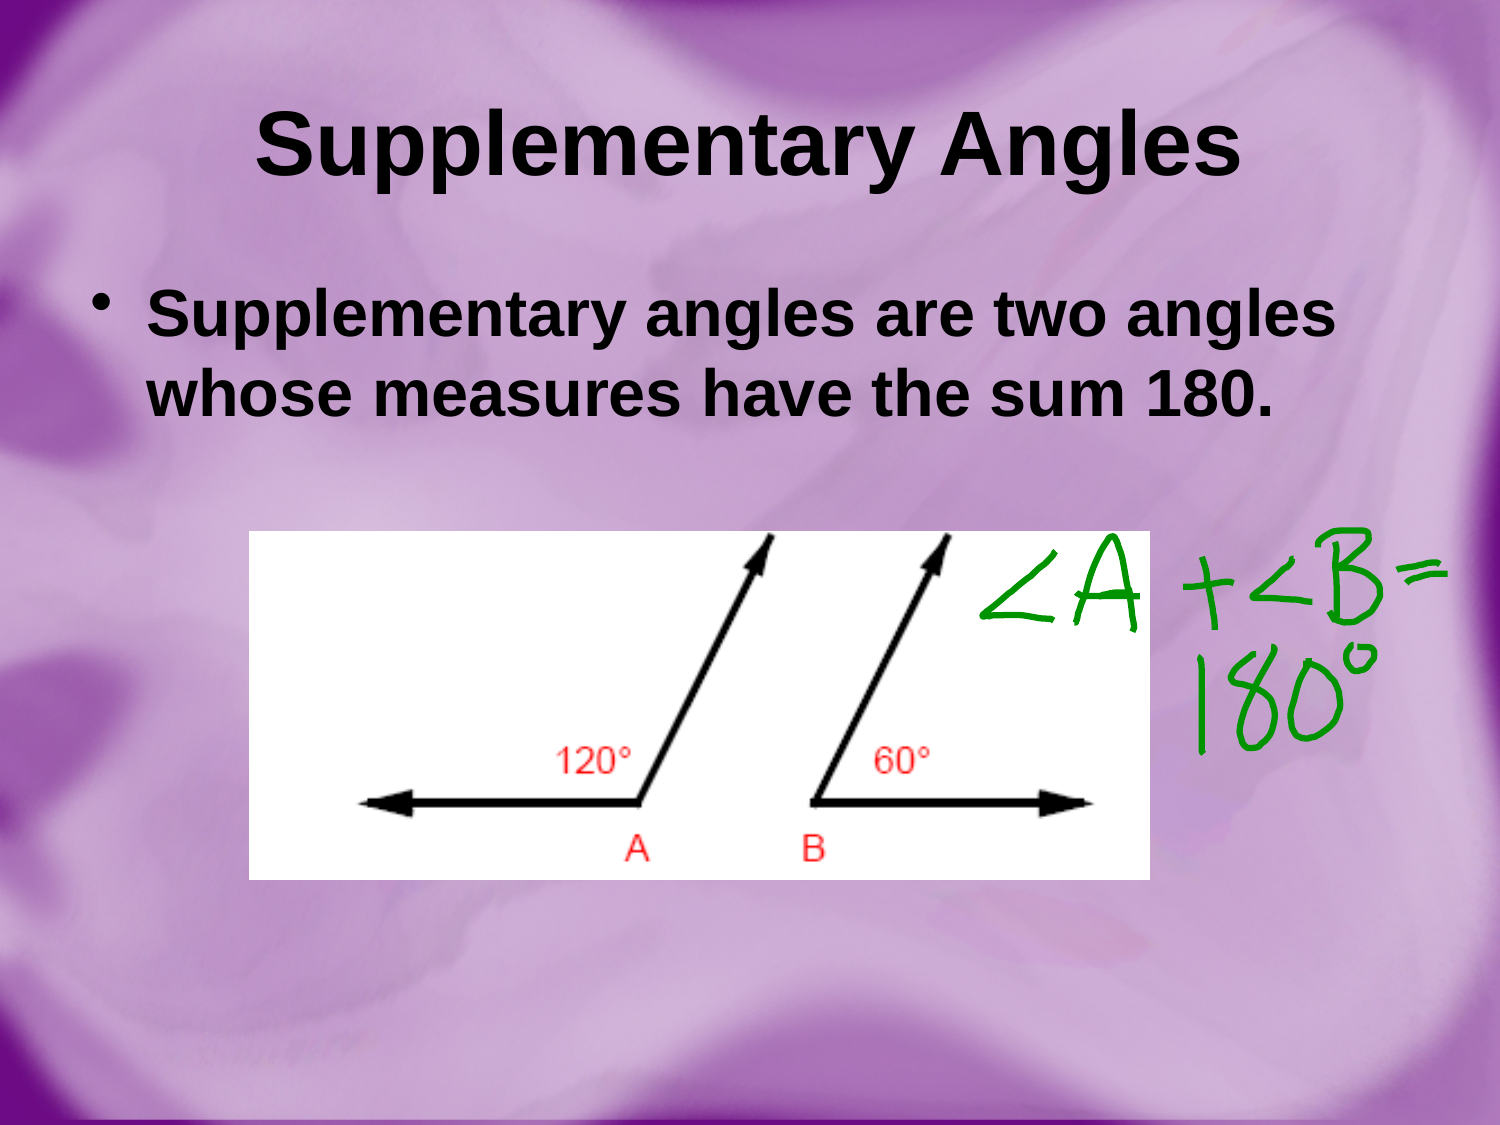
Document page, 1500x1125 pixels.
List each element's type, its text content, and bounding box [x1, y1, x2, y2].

text_box [1396, 561, 1441, 571]
title Supplementary Angles [74, 44, 1426, 233]
list Supplementary angles are two angles whose measures have the sum 180. [74, 262, 1426, 1006]
text_box [1201, 556, 1216, 630]
text_box [1405, 572, 1448, 584]
text_box [1230, 646, 1276, 749]
text_box [1199, 655, 1205, 755]
text_box [1251, 557, 1313, 603]
text_box [1183, 584, 1206, 588]
text_box [1289, 658, 1341, 740]
text_box [1209, 580, 1234, 586]
text_box [1317, 529, 1381, 624]
picture [0, 0, 1500, 1125]
text_box [1345, 644, 1376, 672]
